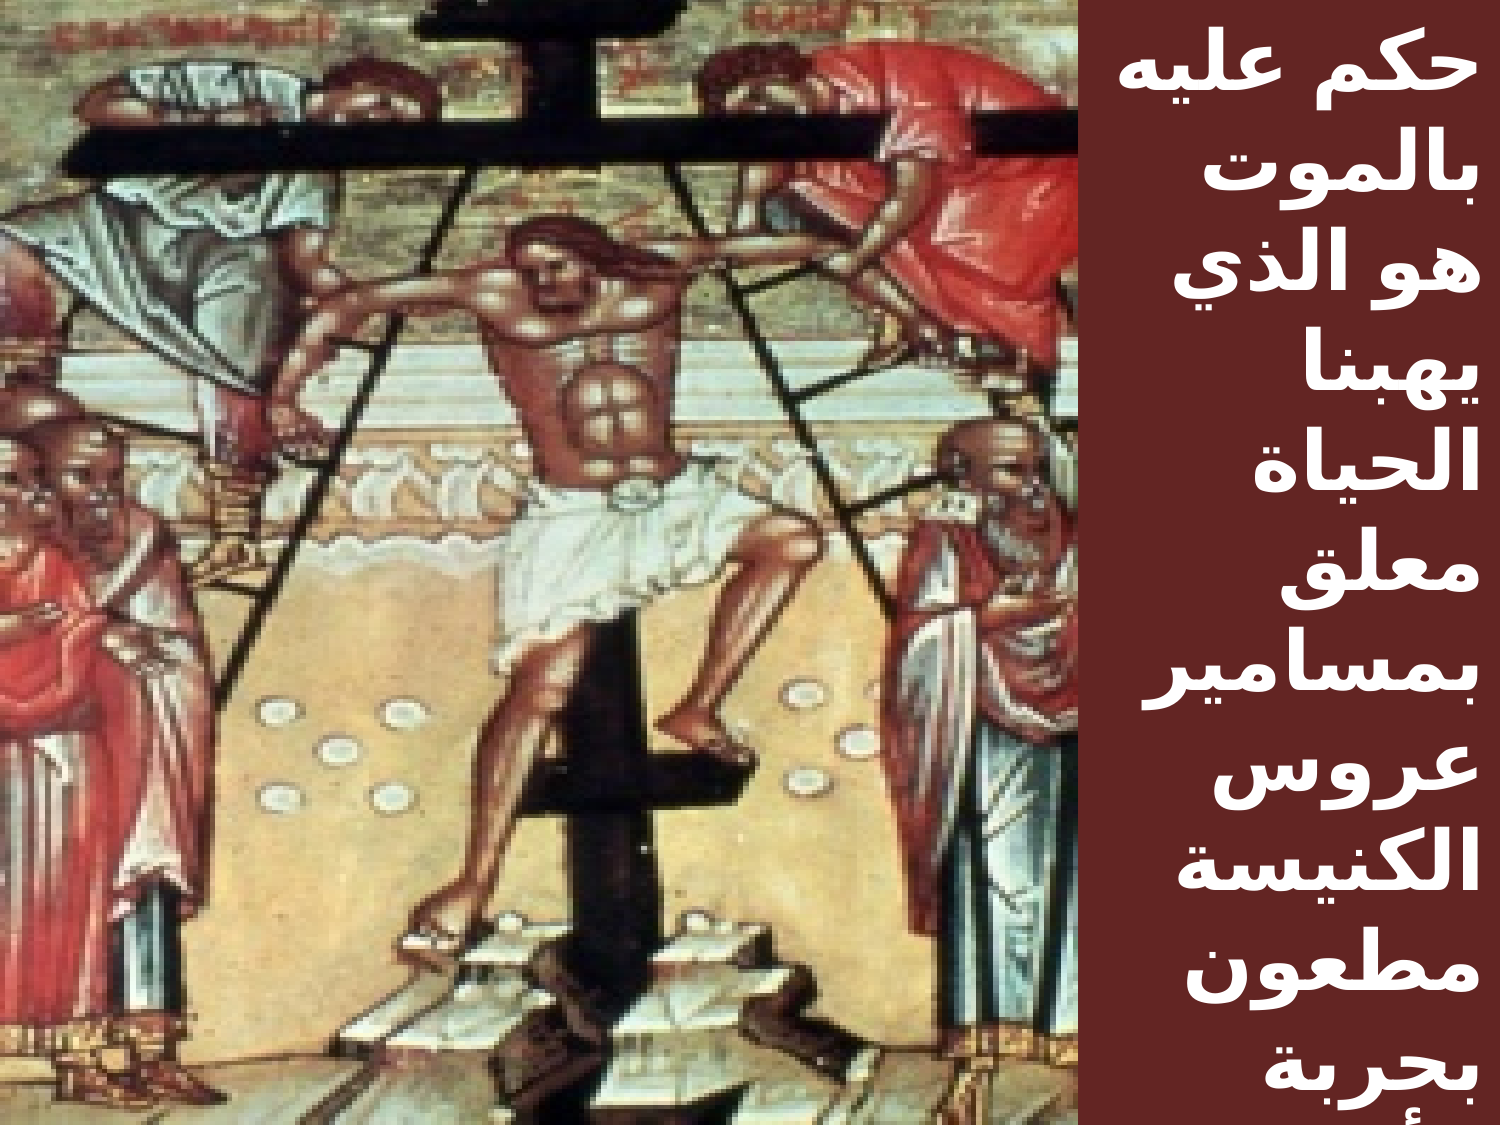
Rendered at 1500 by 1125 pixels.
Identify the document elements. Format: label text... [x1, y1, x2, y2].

text_box [1079, 0, 1500, 116]
text_box حكم عليه بالموت هو الذي يهبنا الحياة معلق بمسامير عروس الكنيسة مطعون بحربة فأرنا قيامتك المجيدة [1082, 116, 1500, 1125]
picture [0, 0, 1079, 1125]
